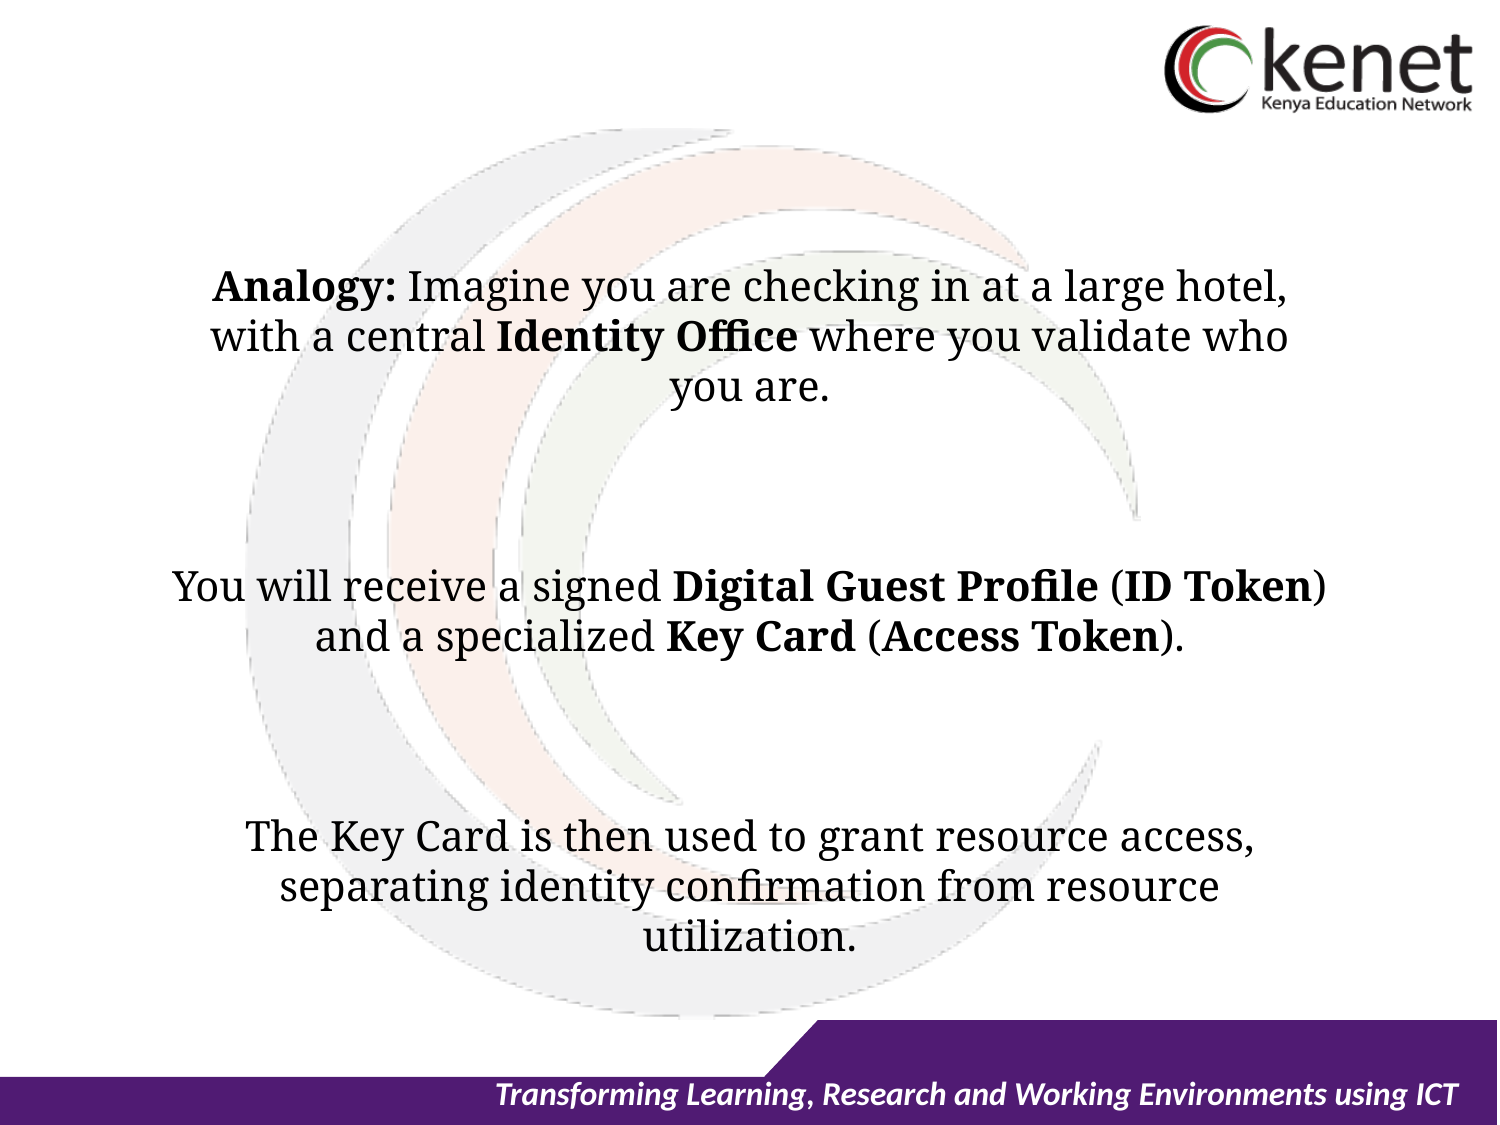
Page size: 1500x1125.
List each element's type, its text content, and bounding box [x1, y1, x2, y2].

text_box Analogy: Imagine you are checking in at a large hotel, with a central Identity Office where you validate who you are. You will receive a signed Digital Guest Profile (ID Token) and a specialized Key Card (Access Token). The Key Card is then used to grant resource access, separating identity confirmation from resource utilization. [156, 251, 240, 967]
text_box Transforming Learning, Research and Working Environments using ICT [479, 1065, 1485, 1125]
text_box Analogy: Imagine you are checking in at a large hotel, with a central Identity Office where you validate who you are. You will receive a signed Digital Guest Profile (ID Token) and a specialized Key Card (Access Token). The Key Card is then used to grant resource access, separating identity confirmation from resource utilization. [1144, 251, 1344, 967]
text_box [775, 1020, 1497, 1125]
text_box [0, 1076, 479, 1125]
picture [1163, 11, 1477, 117]
picture [245, 127, 1141, 1021]
